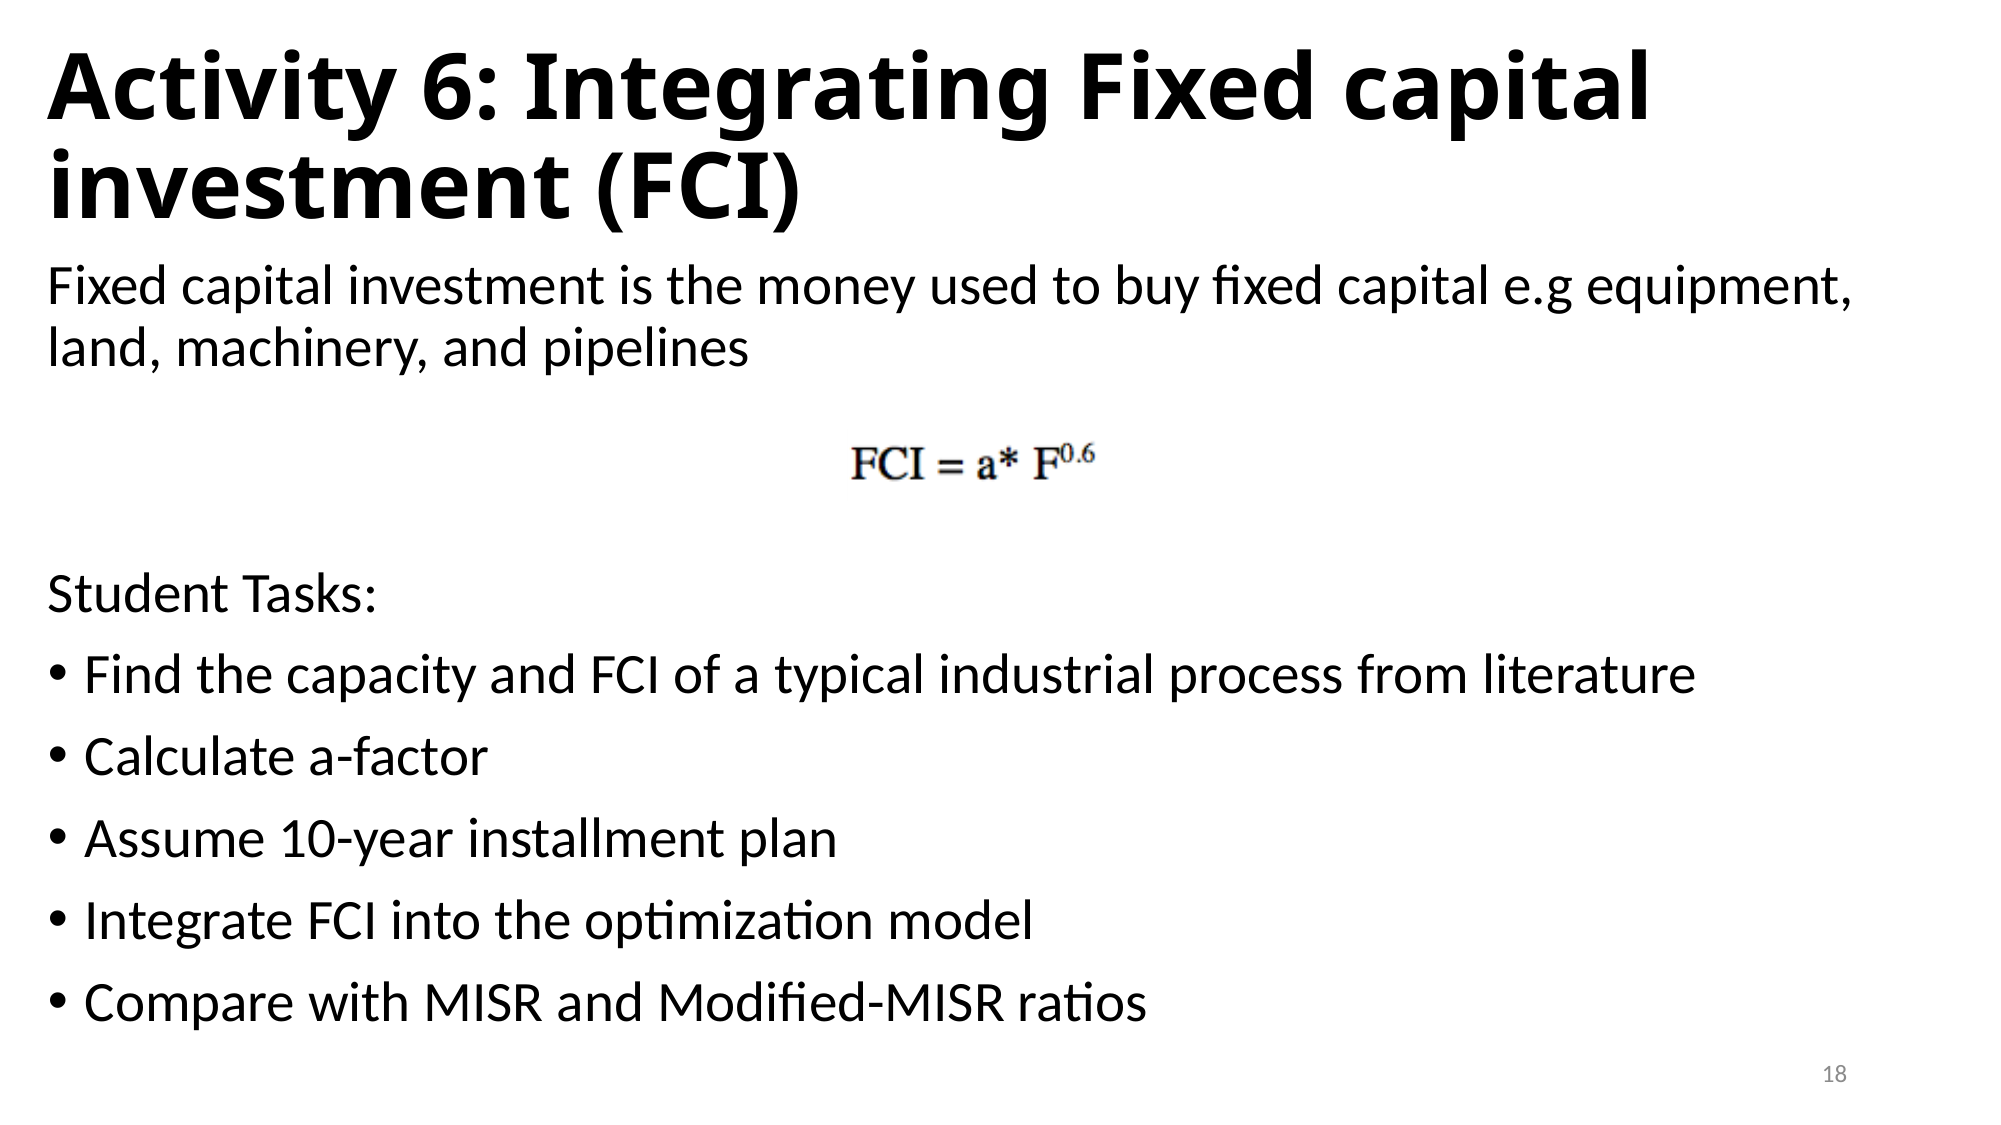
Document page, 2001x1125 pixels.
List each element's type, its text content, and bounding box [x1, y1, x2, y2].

picture [846, 429, 1112, 501]
slide_number 18 [1412, 1042, 1863, 1103]
list Fixed capital investment is the money used to buy fixed capital e.g equipment, land, machinery, and pipelines Student Tasks: Find the capacity and FCI of a typical industrial process from literature Calculate a-factor Assume 10-year installment plan Integrate FCI into the optimization model Compare with MISR and Modified-MISR ratios [32, 247, 1901, 1043]
title Activity 6: Integrating Fixed capital investment (FCI) [32, 30, 1758, 247]
